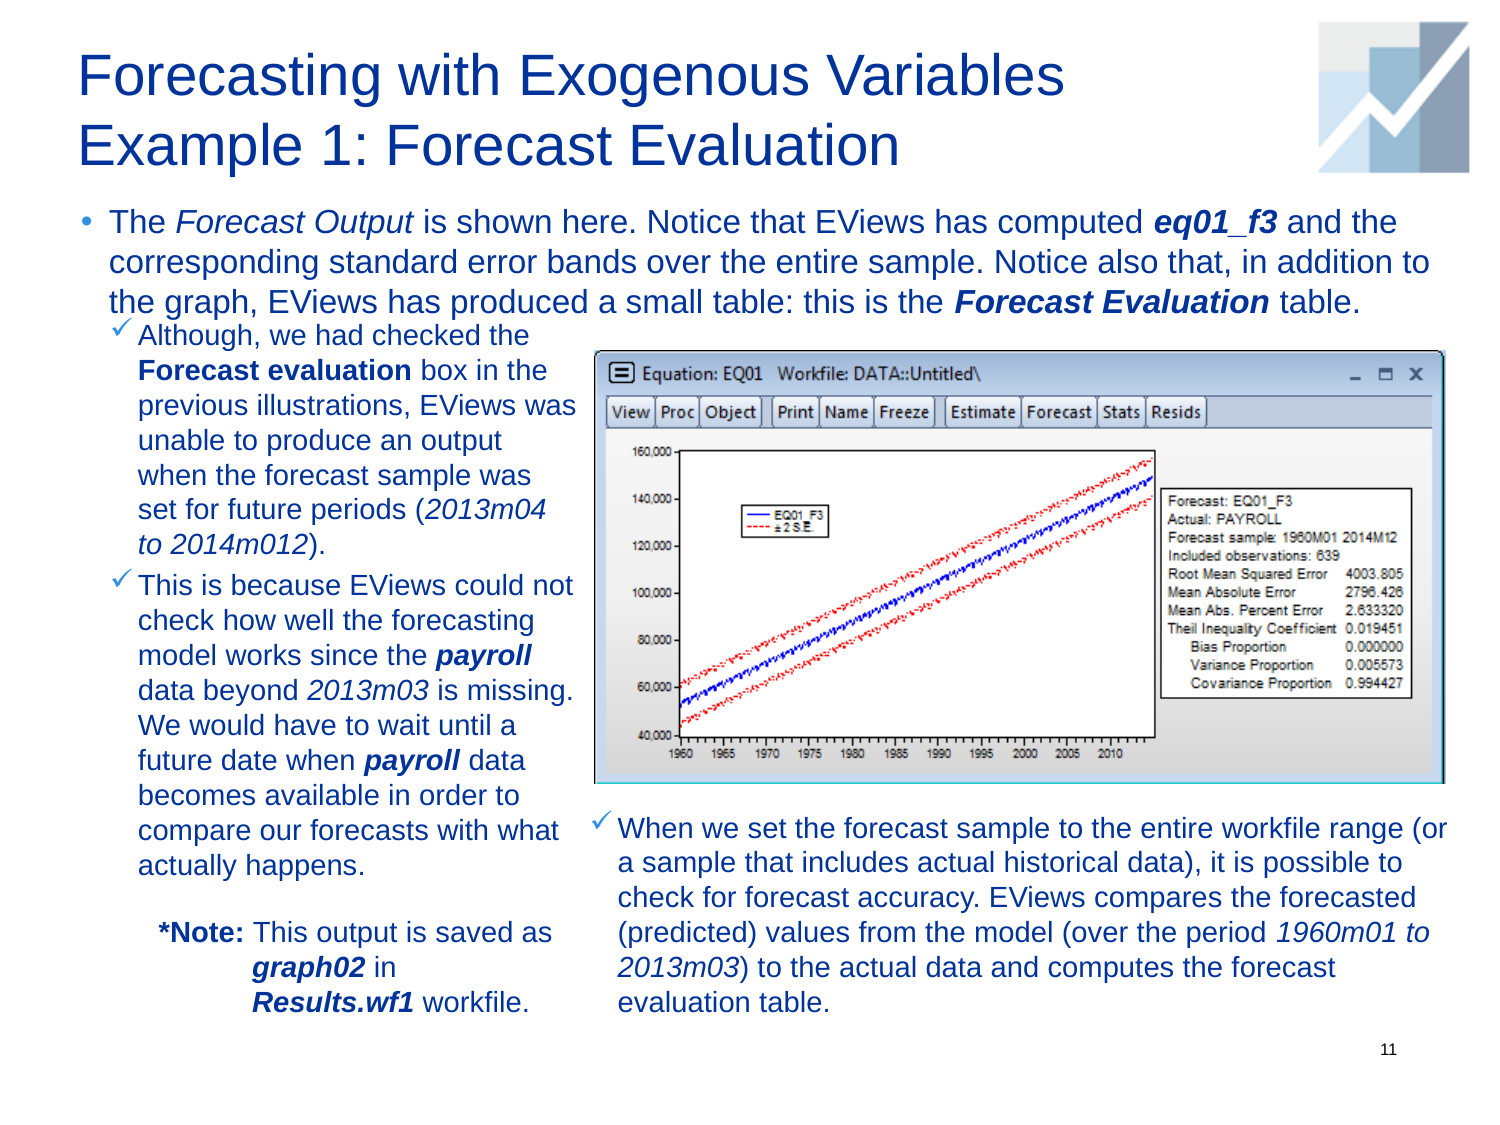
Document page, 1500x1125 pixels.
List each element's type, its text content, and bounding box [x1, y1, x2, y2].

title Forecasting with Exogenous Variables Example 1: Forecast Evaluation [62, 0, 1297, 185]
slide_number 11 [1262, 1029, 1413, 1067]
picture [1300, 11, 1479, 181]
text_box *Note: This output is saved as graph02 in Results.wf1 workfile. [143, 905, 575, 989]
list The Forecast Output is shown here. Notice that EViews has computed eq01_f3 and the corresponding standard error bands over the entire sample. Notice also that, in addition to the graph, EViews has produced a small table: this is the Forecast Evaluation table. [65, 193, 1466, 325]
picture [594, 350, 1446, 785]
text_box When we set the forecast sample to the entire workfile range (or a sample that includes actual historical data), it is possible to check for forecast accuracy. EViews compares the forecasted (predicted) values from the model (over the period 1960m01 to 2013m03) to the actual data and computes the forecast evaluation table. [574, 801, 1466, 1029]
text_box Although, we had checked the Forecast evaluation box in the previous illustrations, EViews was unable to produce an output when the forecast sample was set for future periods (2013m04 to 2014m012). This is because EViews could not check how well the forecasting model works since the payroll data beyond 2013m03 is missing. We would have to wait until a future date when payroll data becomes available in order to compare our forecasts with what actually happens. [94, 308, 593, 1015]
